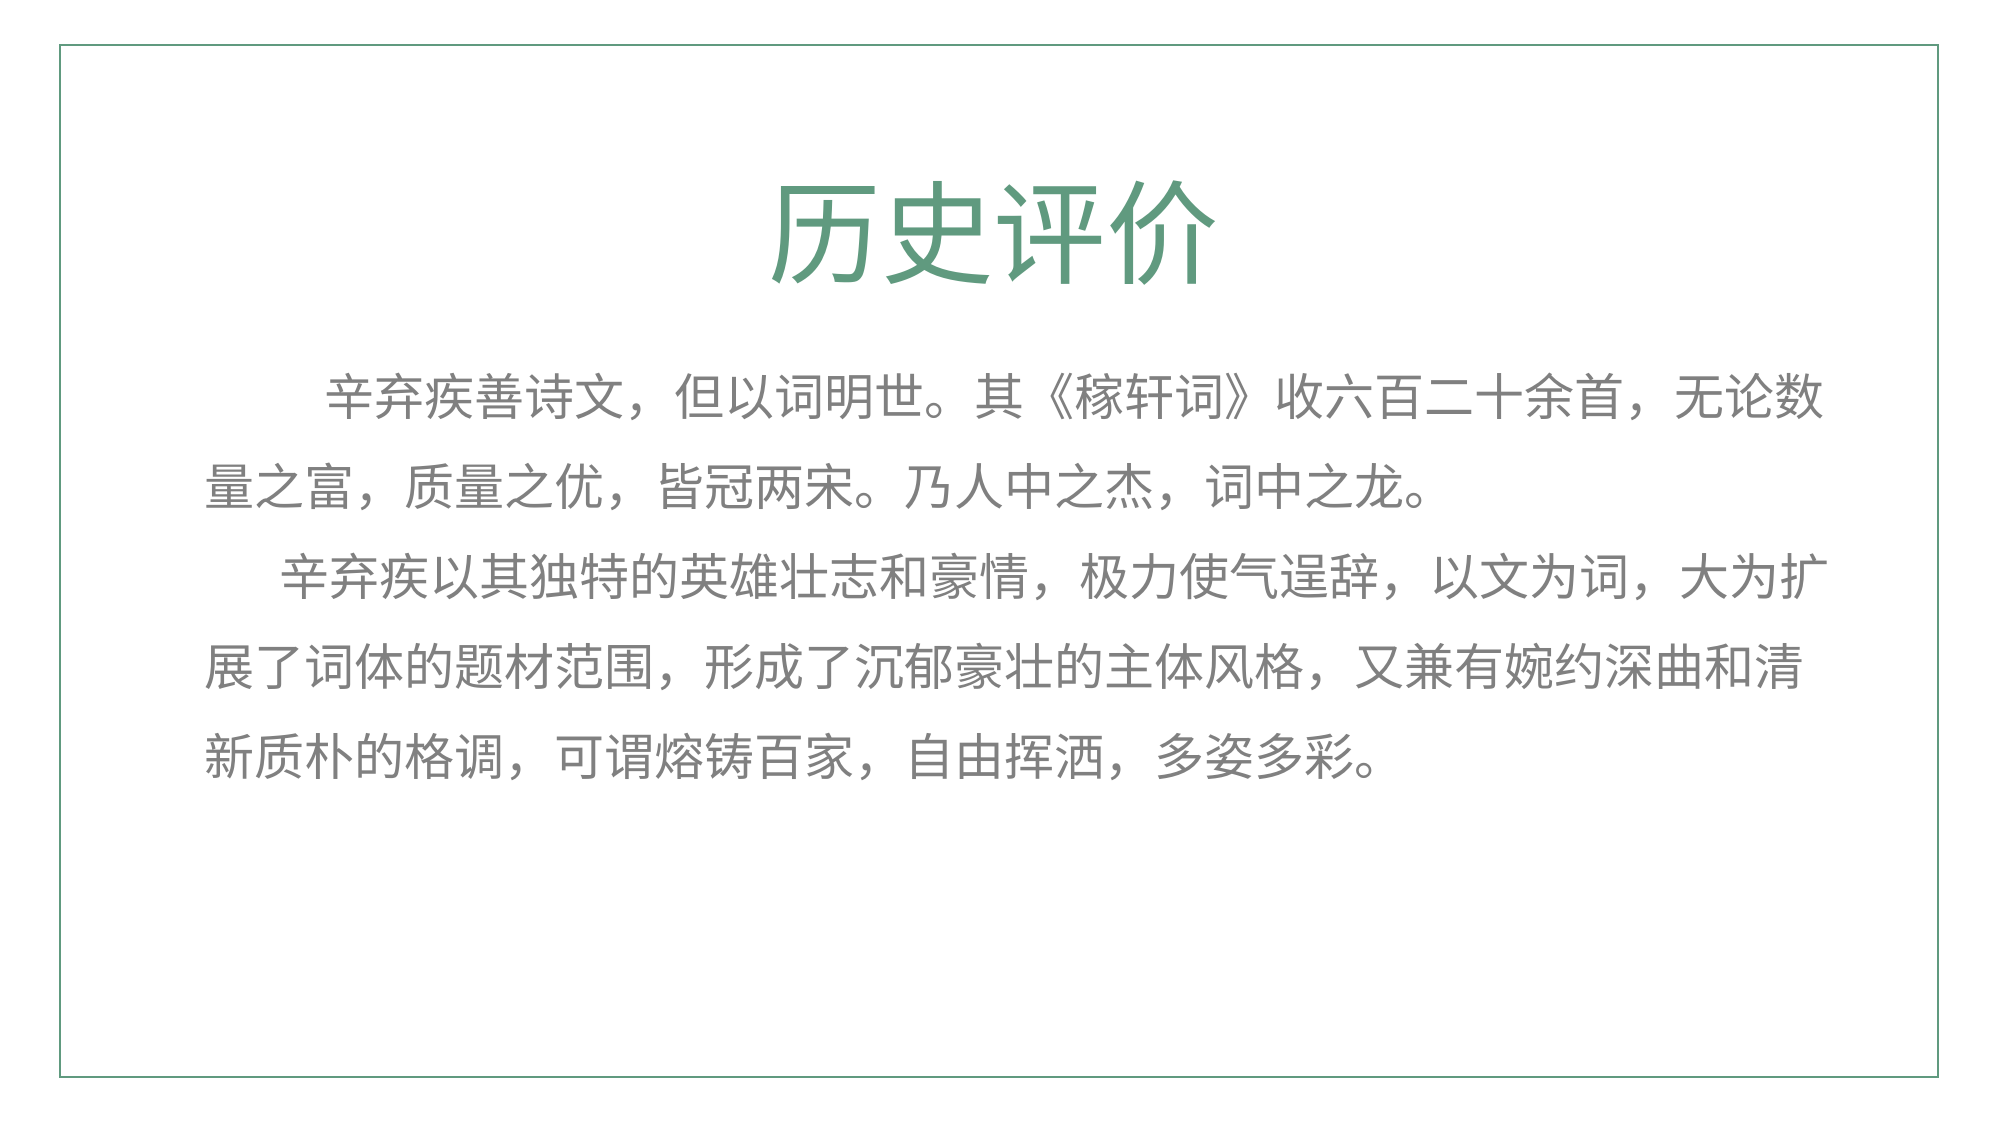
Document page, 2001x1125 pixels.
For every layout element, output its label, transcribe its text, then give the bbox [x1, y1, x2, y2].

text_box [59, 44, 1939, 1078]
text_box 历史评价 [753, 155, 1245, 306]
text_box 辛弃疾善诗文，但以词明世。其《稼轩词》收六百二十余首，无论数量之富，质量之优，皆冠两宋。乃人中之杰，词中之龙。 辛弃疾以其独特的英雄壮志和豪情，极力使气逞辞，以文为词，大为扩展了词体的题材范围，形成了沉郁豪壮的主体风格，又兼有婉约深曲和清新质朴的格调，可谓熔铸百家，自由挥洒，多姿多彩。 [189, 327, 1848, 793]
